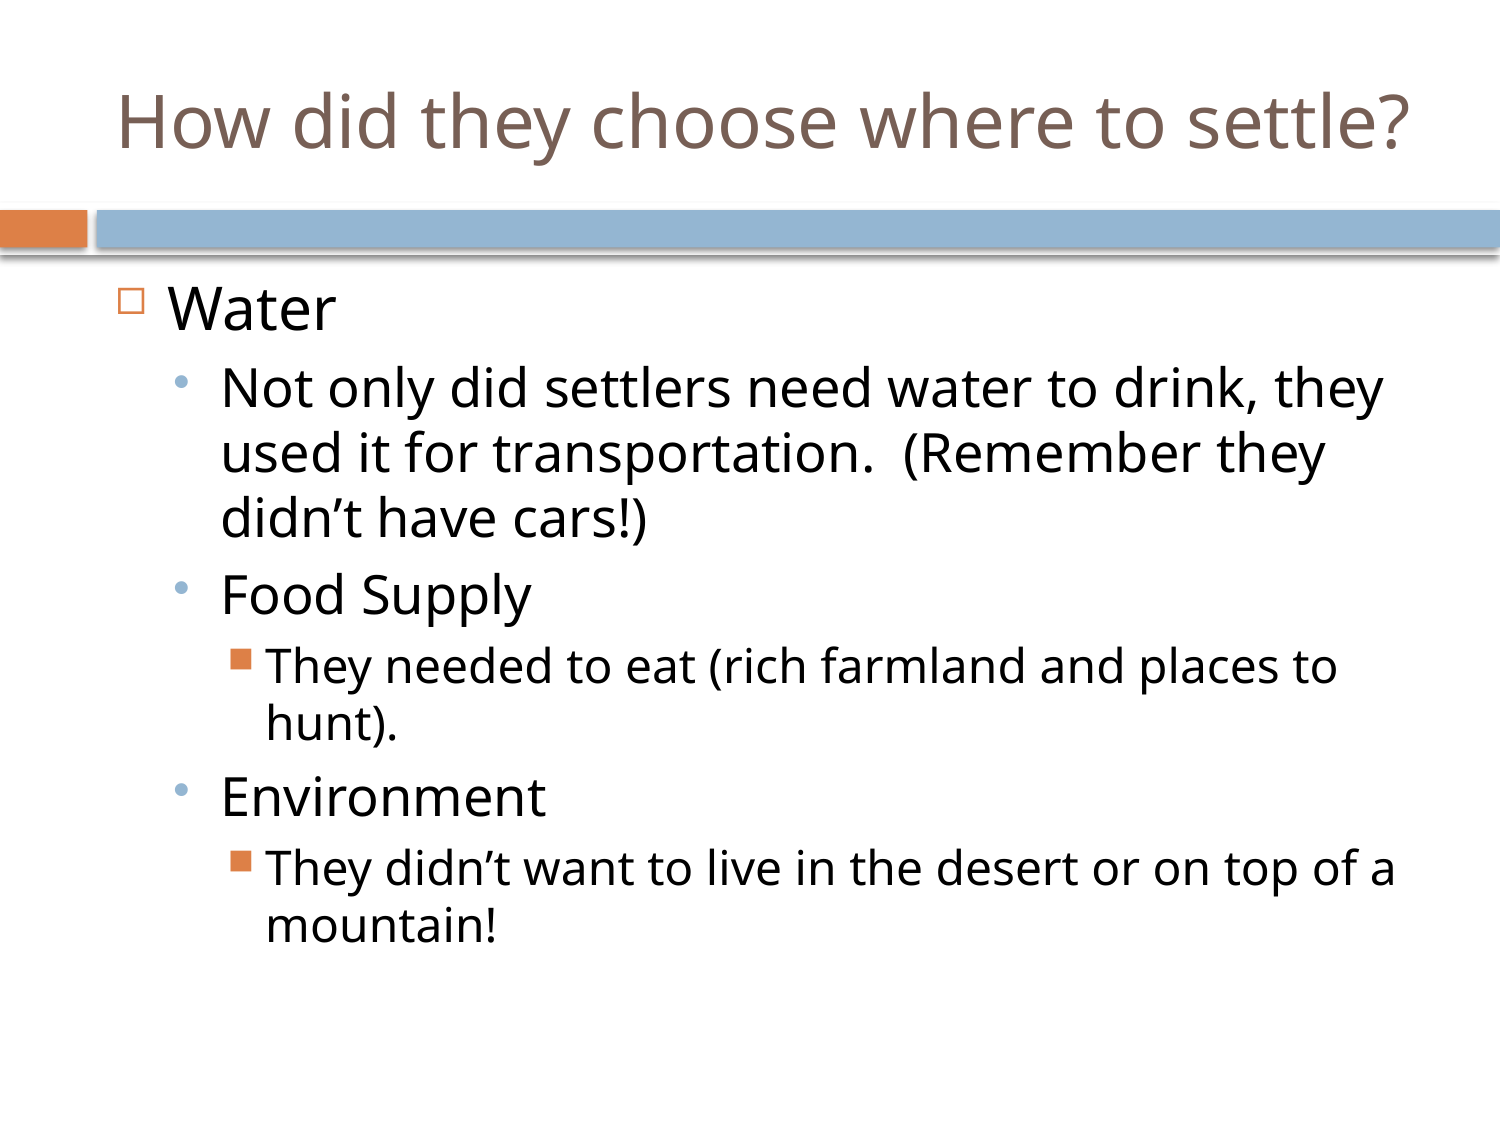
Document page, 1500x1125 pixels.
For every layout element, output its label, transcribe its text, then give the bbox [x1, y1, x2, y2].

list Water Not only did settlers need water to drink, they used it for transportation. (Remember they didn’t have cars!) Food Supply They needed to eat (rich farmland and places to hunt). Environment They didn’t want to live in the desert or on top of a mountain! [100, 262, 1438, 1000]
title How did they choose where to settle? [100, 37, 1438, 200]
